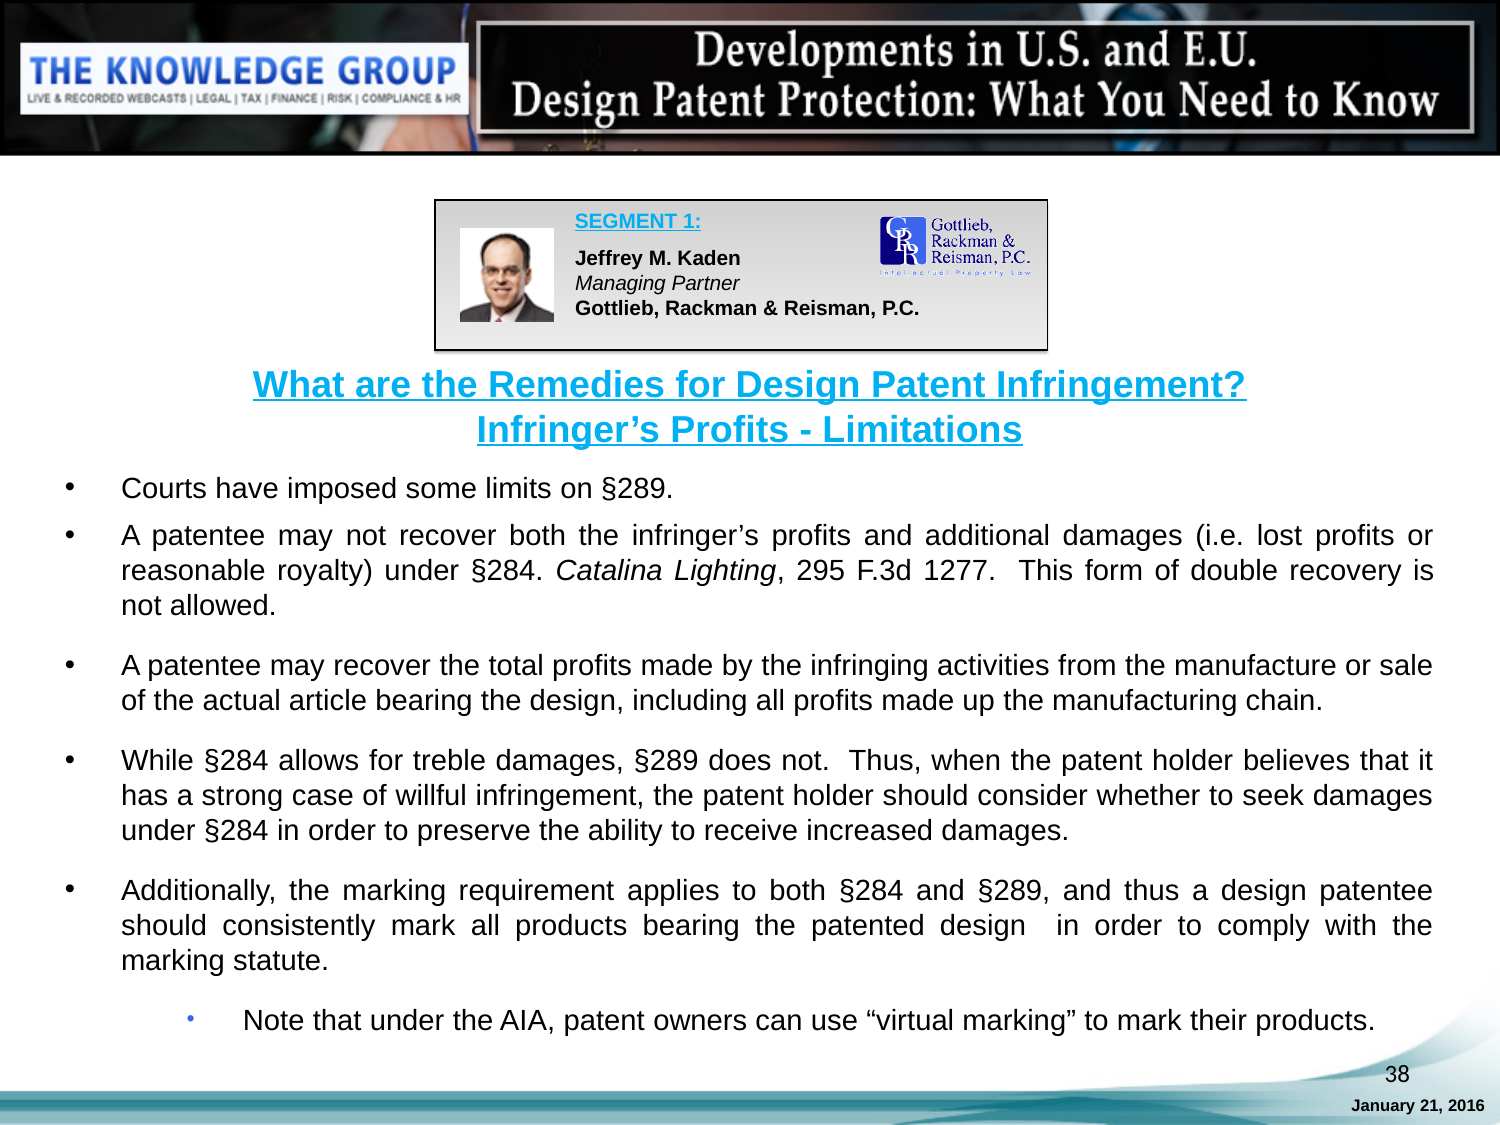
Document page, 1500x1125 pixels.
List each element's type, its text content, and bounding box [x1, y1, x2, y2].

text_box Courts have imposed some limits on §289. A patentee may not recover both the infringer’s profits and additional damages (i.e. lost profits or reasonable royalty) under §284. Catalina Lighting, 295 F.3d 1277. This form of double recovery is not allowed. A patentee may recover the total profits made by the infringing activities from the manufacture or sale of the actual article bearing the design, including all profits made up the manufacturing chain. While §284 allows for treble damages, §289 does not. Thus, when the patent holder believes that it has a strong case of willful infringement, the patent holder should consider whether to seek damages under §284 in order to preserve the ability to receive increased damages. Additionally, the marking requirement applies to both §284 and §289, and thus a design patentee should consistently mark all products bearing the patented design in order to comply with the marking statute. Note that under the AIA, patent owners can use “virtual marking” to mark their products. [50, 461, 1450, 1044]
picture [0, 457, 1500, 1125]
text_box January 21, 2016 [1100, 1087, 1500, 1123]
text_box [434, 199, 1048, 351]
picture [0, 0, 1500, 352]
slide_number 38 [1074, 1042, 1425, 1103]
text_box What are the Remedies for Design Patent Infringement? Infringer’s Profits - Limitations [0, 352, 1500, 457]
